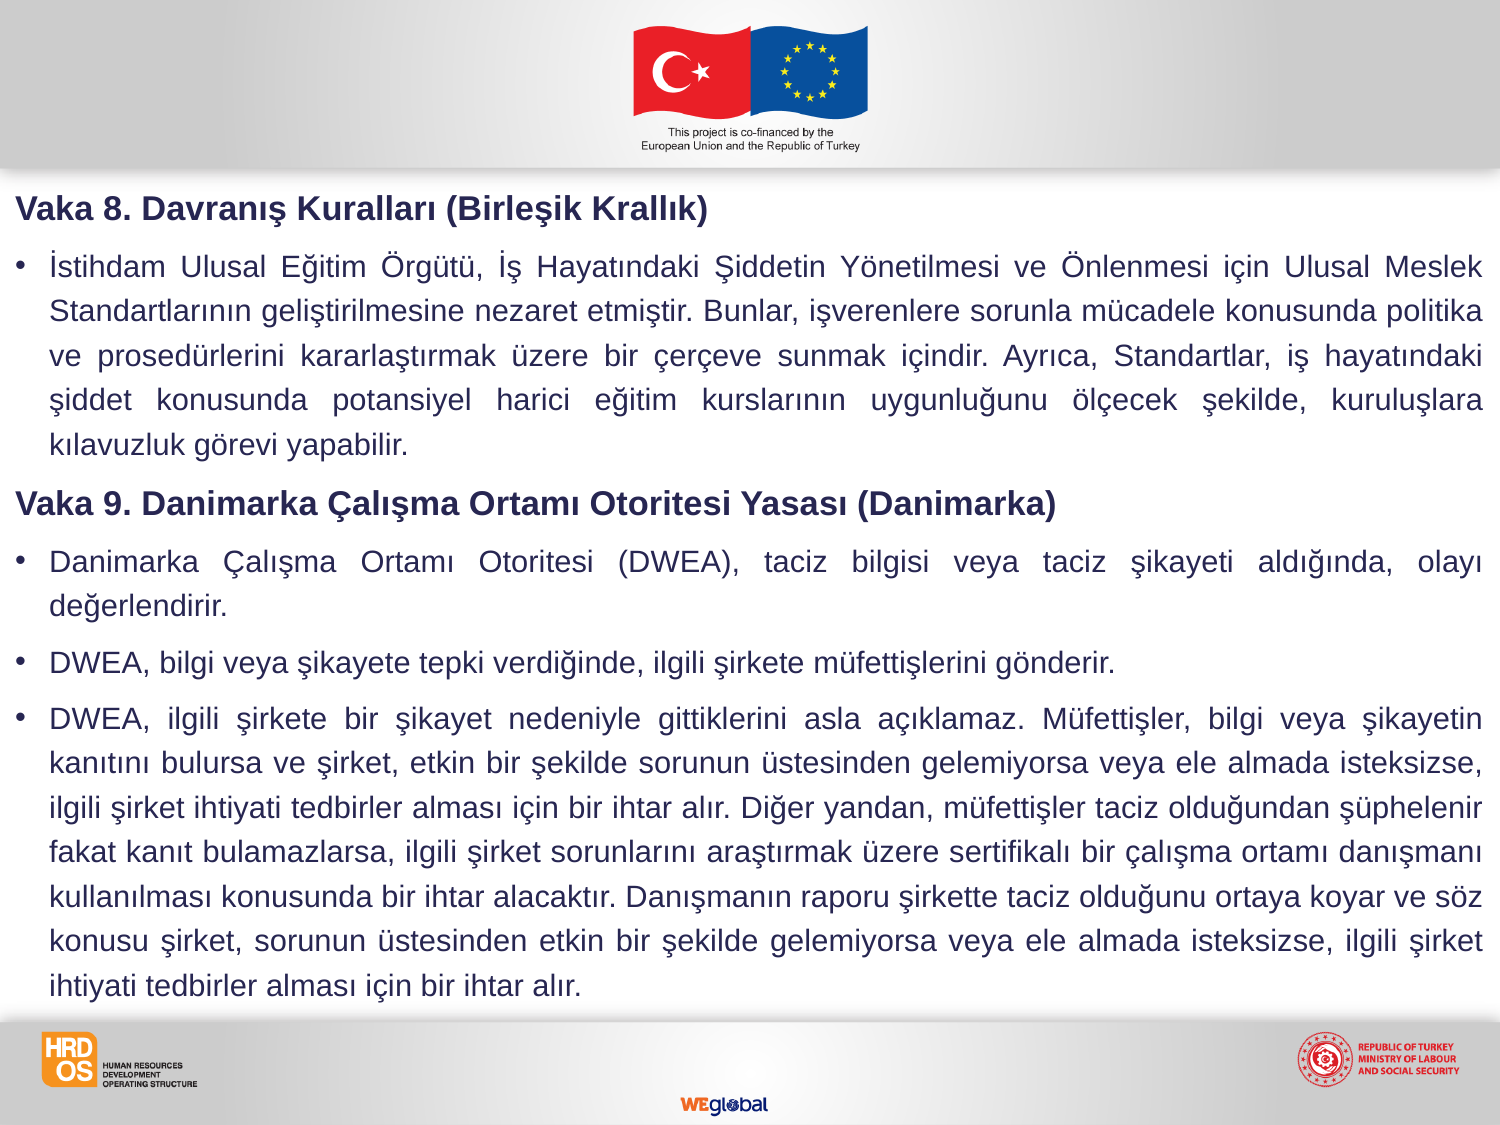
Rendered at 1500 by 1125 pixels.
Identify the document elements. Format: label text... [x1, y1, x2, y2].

list Vaka 8. Davranış Kuralları (Birleşik Krallık) İstihdam Ulusal Eğitim Örgütü, İş Hayatındaki Şiddetin Yönetilmesi ve Önlenmesi için Ulusal Meslek Standartlarının geliştirilmesine nezaret etmiştir. Bunlar, işverenlere sorunla mücadele konusunda politika ve prosedürlerini kararlaştırmak üzere bir çerçeve sunmak içindir. Ayrıca, Standartlar, iş hayatındaki şiddet konusunda potansiyel harici eğitim kurslarının uygunluğunu ölçecek şekilde, kuruluşlara kılavuzluk görevi yapabilir. Vaka 9. Danimarka Çalışma Ortamı Otoritesi Yasası (Danimarka) Danimarka Çalışma Ortamı Otoritesi (DWEA), taciz bilgisi veya taciz şikayeti aldığında, olayı değerlendirir. DWEA, bilgi veya şikayete tepki verdiğinde, ilgili şirkete müfettişlerini gönderir. DWEA, ilgili şirkete bir şikayet nedeniyle gittiklerini asla açıklamaz. Müfettişler, bilgi veya şikayetin kanıtını bulursa ve şirket, etkin bir şekilde sorunun üstesinden gelemiyorsa veya ele almada isteksizse, ilgili şirket ihtiyati tedbirler alması için bir ihtar alır. Diğer yandan, müfettişler taciz olduğundan şüphelenir fakat kanıt bulamazlarsa, ilgili şirket sorunlarını araştırmak üzere sertifikalı bir çalışma ortamı danışmanı kullanılması konusunda bir ihtar alacaktır. Danışmanın raporu şirkette taciz olduğunu ortaya koyar ve söz konusu şirket, sorunun üstesinden etkin bir şekilde gelemiyorsa veya ele almada isteksizse, ilgili şirket ihtiyati tedbirler alması için bir ihtar alır. [0, 170, 1500, 1020]
picture [0, 1020, 1500, 1125]
picture [0, 0, 1500, 170]
